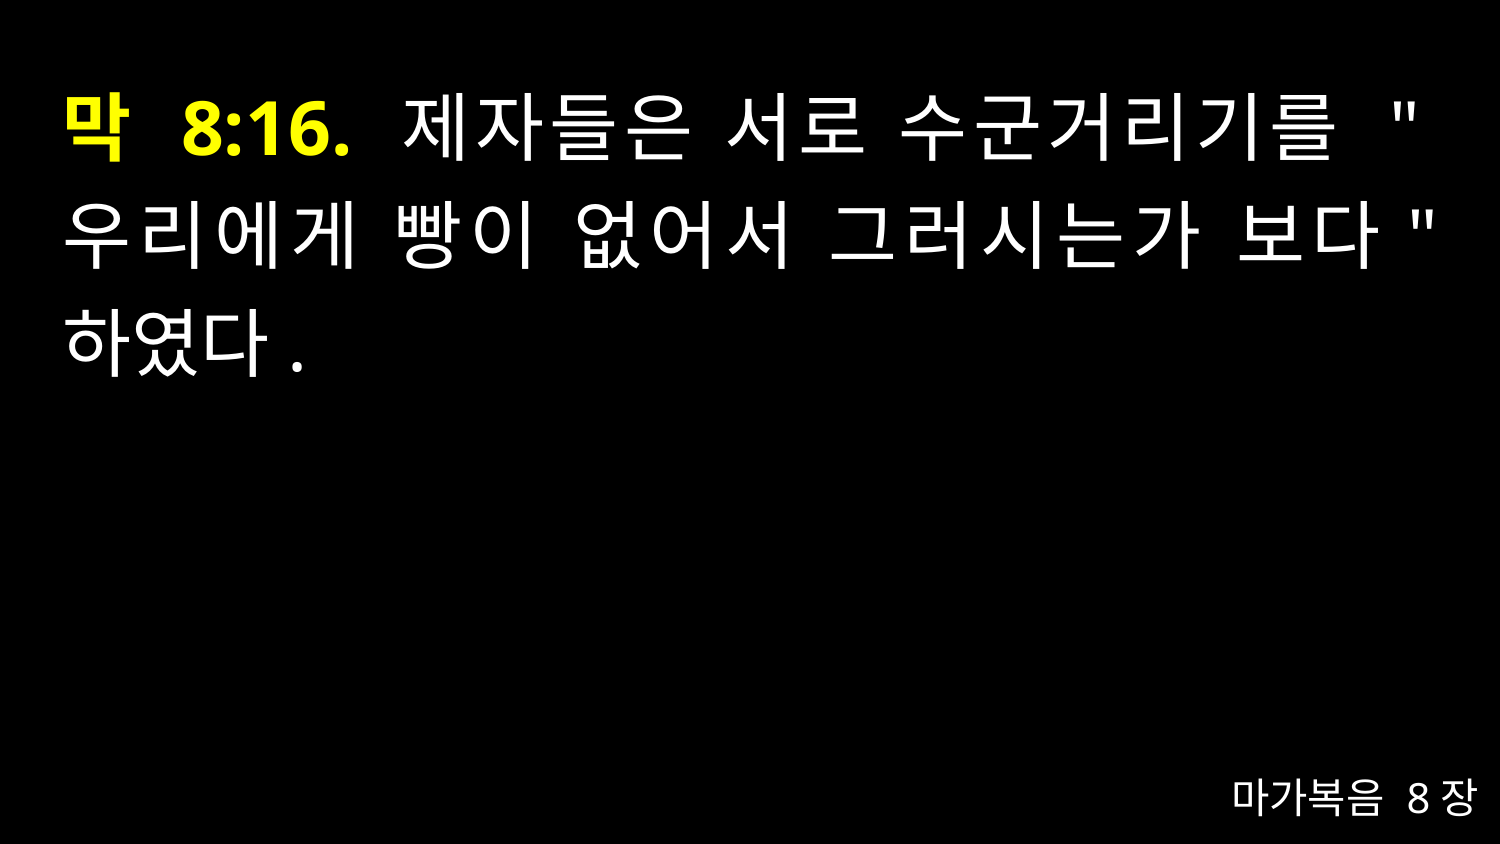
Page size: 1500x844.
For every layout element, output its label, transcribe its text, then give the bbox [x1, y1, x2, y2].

subtitle 마가복음 8장 [916, 770, 1500, 844]
title 막 8:16. 제자들은 서로 수군거리기를 "우리에게 빵이 없어서 그러시는가 보다" 하였다. [0, 0, 1500, 844]
